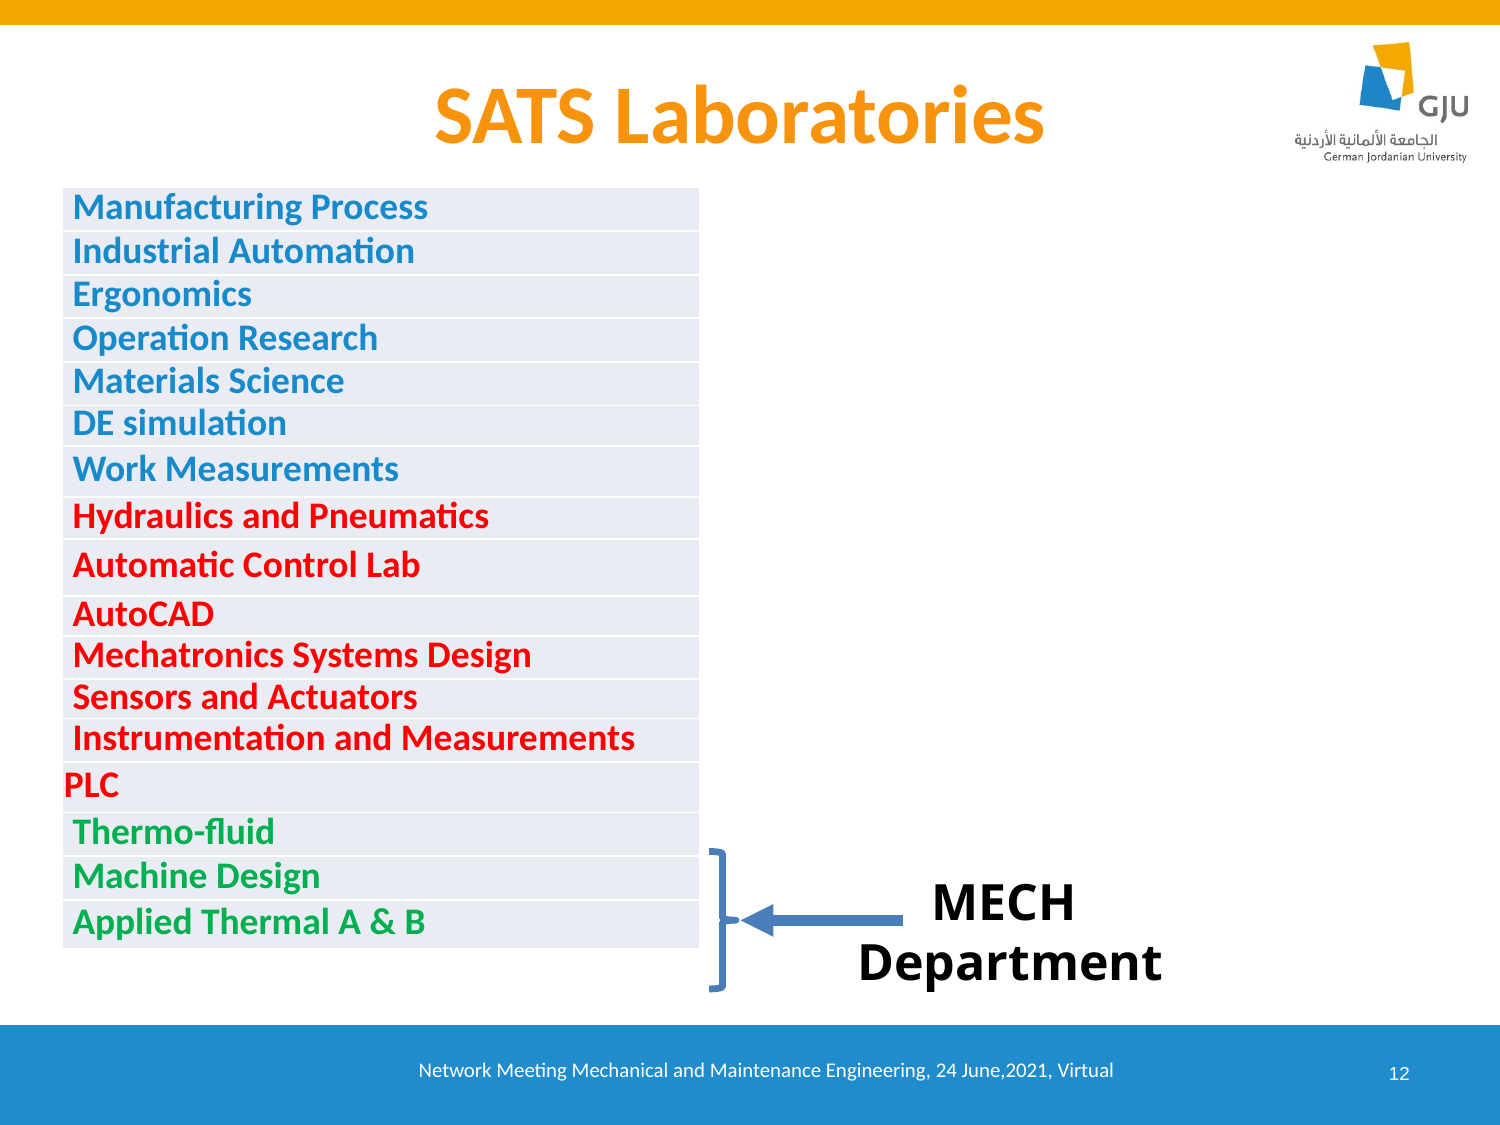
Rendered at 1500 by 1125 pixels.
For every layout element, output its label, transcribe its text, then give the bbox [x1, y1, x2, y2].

table_cell Work Measurements [63, 447, 699, 496]
picture [0, 0, 1500, 25]
table_cell DE simulation [63, 406, 699, 445]
table_cell Hydraulics and Pneumatics [63, 498, 699, 538]
table_cell Thermo-fluid [63, 813, 699, 855]
slide_number 12 [1074, 1042, 1425, 1103]
table_cell Materials Science [63, 363, 699, 405]
footer Network Meeting Mechanical and Maintenance Engineering, 24 June,2021, Virtual [320, 1051, 1213, 1112]
table_cell PLC [63, 763, 699, 812]
table_cell Automatic Control Lab [63, 540, 699, 595]
table_cell Applied Thermal A & B [63, 901, 699, 948]
table_cell Machine Design [63, 857, 699, 899]
table_cell Instrumentation and Measurements [63, 719, 699, 761]
table_header Manufacturing Process [63, 188, 699, 230]
text_box [709, 850, 737, 990]
table_cell Industrial Automation [63, 232, 699, 274]
table_cell Mechatronics Systems Design [63, 637, 699, 678]
table_cell Operation Research [63, 319, 699, 361]
text_box MECH Department [815, 862, 1206, 998]
table_cell Sensors and Actuators [63, 680, 699, 718]
title SATS Laboratories [75, 45, 1425, 175]
table_cell Ergonomics [63, 276, 699, 317]
picture [1295, 42, 1468, 163]
table_cell AutoCAD [63, 597, 699, 635]
